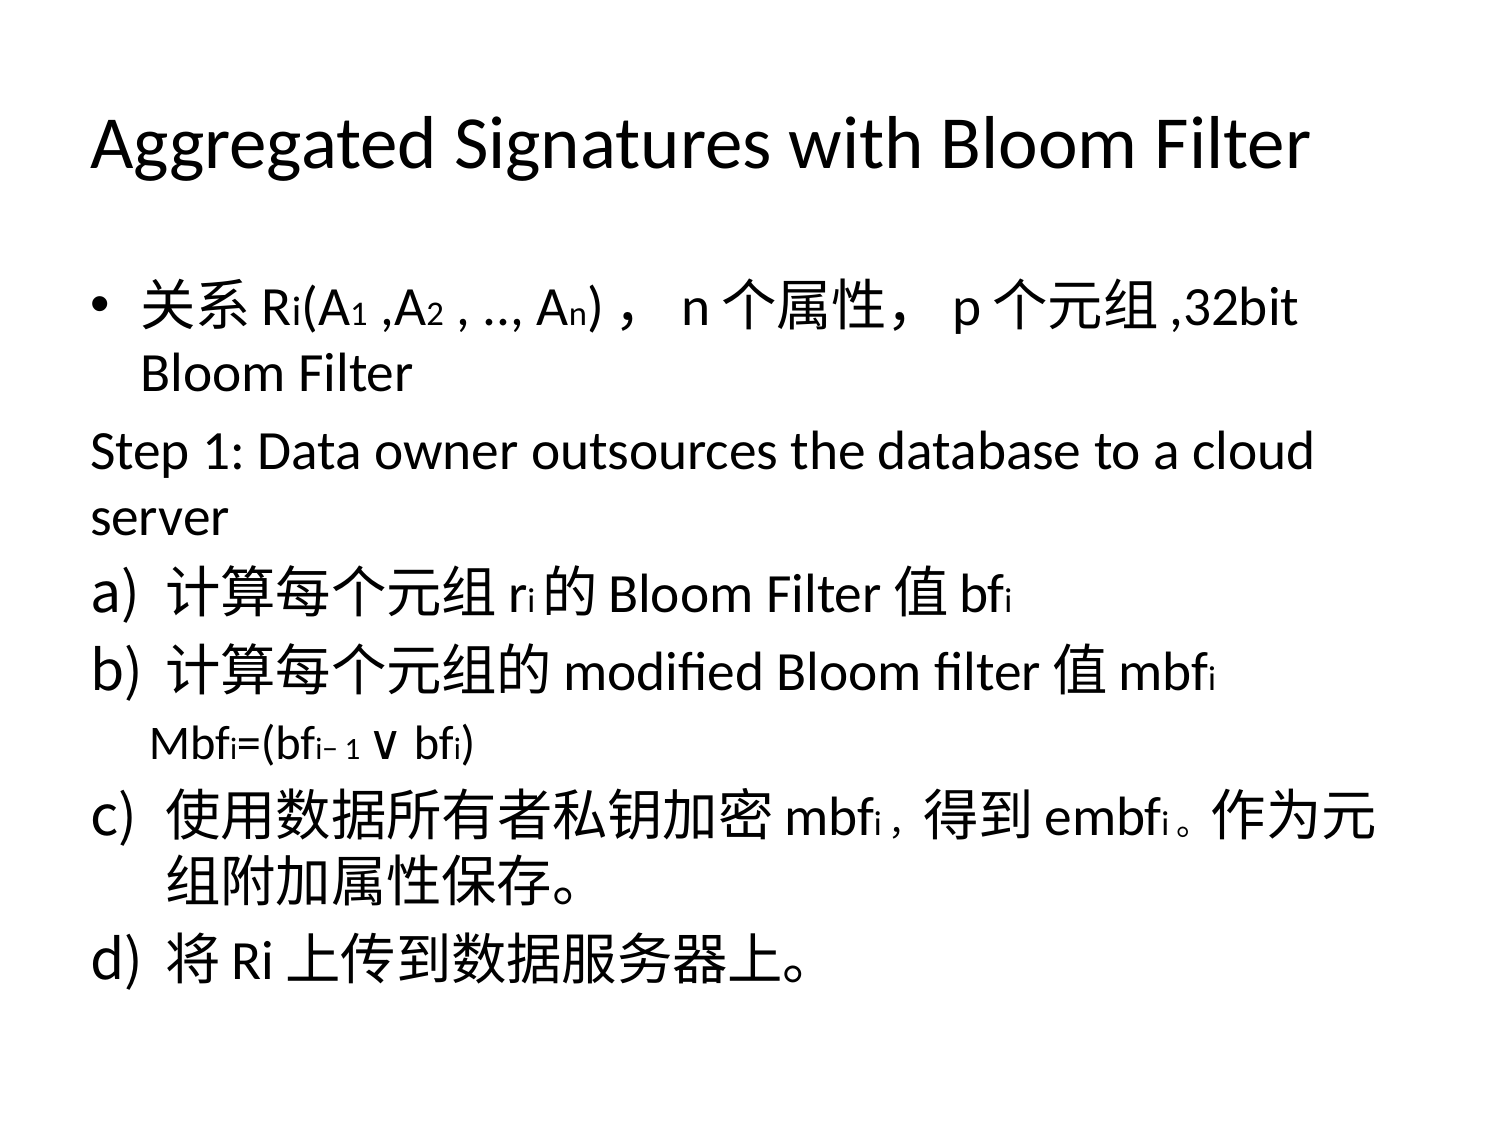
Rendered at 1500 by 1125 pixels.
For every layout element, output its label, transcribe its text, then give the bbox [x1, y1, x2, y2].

list 关系Ri(A1 ,A2 , .., An)，n个属性，p个元组,32bit Bloom Filter Step 1: Data owner outsources the database to a cloud server 计算每个元组ri的Bloom Filter值bfi 计算每个元组的modified Bloom filter值mbfi Mbfi=(bfi− 1 ∨ bfi) 使用数据所有者私钥加密mbfi，得到embfi。作为元组附加属性保存。 将Ri上传到数据服务器上。 [75, 262, 1425, 1005]
title Aggregated Signatures with Bloom Filter [75, 45, 1425, 233]
